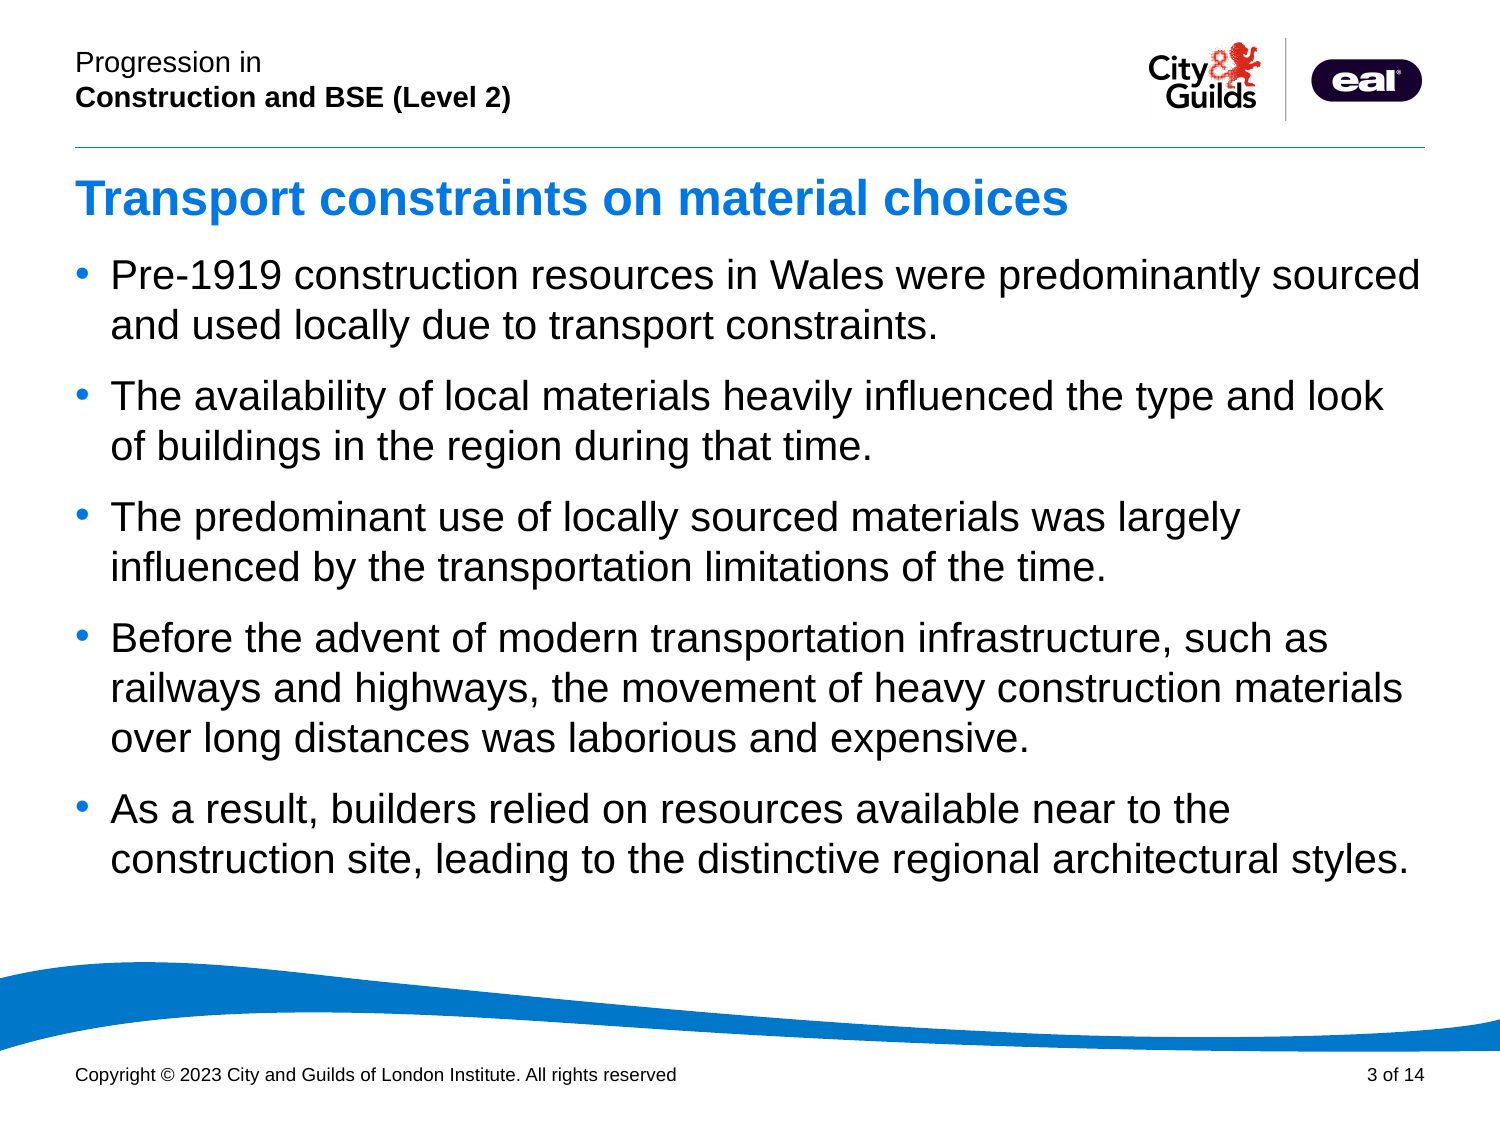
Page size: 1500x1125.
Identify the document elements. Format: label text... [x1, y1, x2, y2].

picture [1149, 38, 1422, 121]
title Transport constraints on material choices [74, 165, 1426, 229]
list Pre-1919 construction resources in Wales were predominantly sourced and used locally due to transport constraints. The availability of local materials heavily influenced the type and look of buildings in the region during that time. The predominant use of locally sourced materials was largely influenced by the transportation limitations of the time. Before the advent of modern transportation infrastructure, such as railways and highways, the movement of heavy construction materials over long distances was laborious and expensive. As a result, builders relied on resources available near to the construction site, leading to the distinctive regional architectural styles. [74, 247, 1426, 946]
